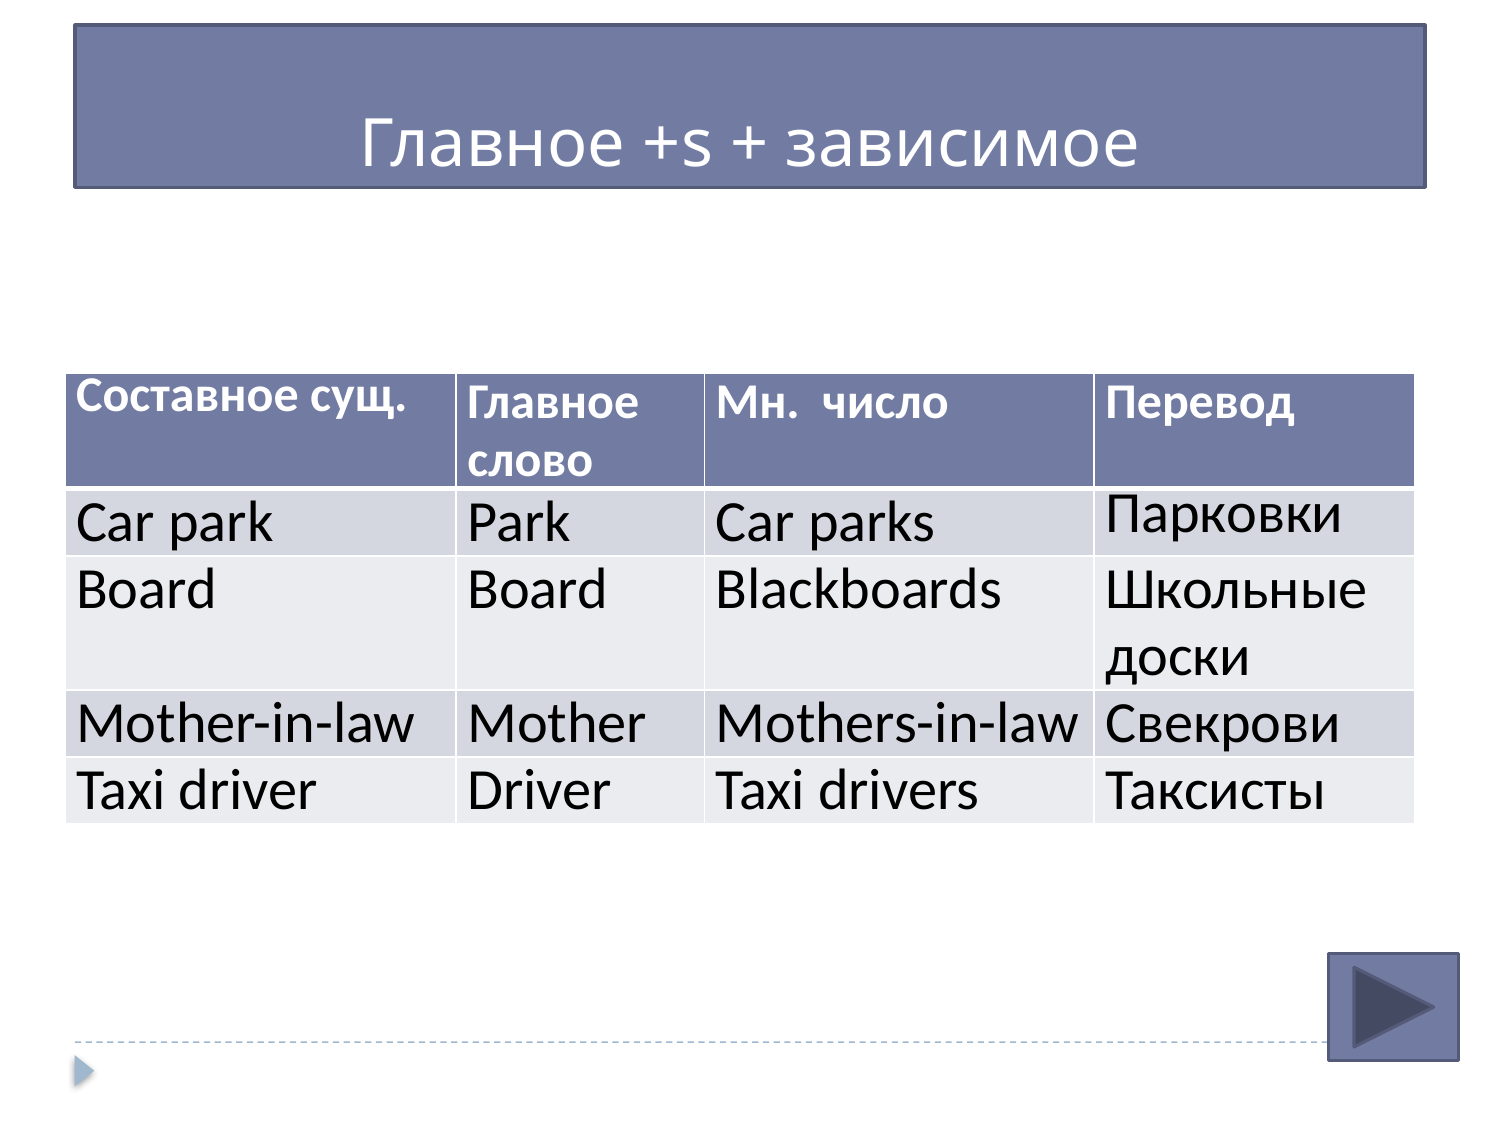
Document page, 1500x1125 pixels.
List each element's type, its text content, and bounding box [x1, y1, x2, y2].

table_cell Таксисты [1095, 758, 1414, 823]
table_cell Taxi drivers [705, 758, 1093, 823]
table_cell Driver [457, 758, 704, 823]
title Главное +s + зависимое [73, 23, 1427, 189]
table_header Перевод [1095, 374, 1414, 486]
table_cell Board [66, 557, 455, 689]
table_cell Школьные доски [1095, 557, 1414, 689]
table_cell Board [457, 557, 704, 689]
table_cell Mother-in-law [66, 691, 455, 756]
table_cell Mother [457, 691, 704, 756]
table_cell Mothers-in-law [705, 691, 1093, 756]
table_cell Свекрови [1095, 691, 1414, 756]
table_cell Car parks [705, 491, 1093, 555]
table_header Составное сущ. [66, 374, 455, 486]
text_box [1327, 952, 1460, 1062]
table_header Главное слово [457, 374, 704, 486]
table_cell Park [457, 491, 704, 555]
table_header Мн. число [705, 374, 1093, 486]
table_cell Taxi driver [66, 758, 455, 823]
table_cell Парковки [1095, 491, 1414, 555]
table_cell Blackboards [705, 557, 1093, 689]
table_cell Car park [66, 491, 455, 555]
